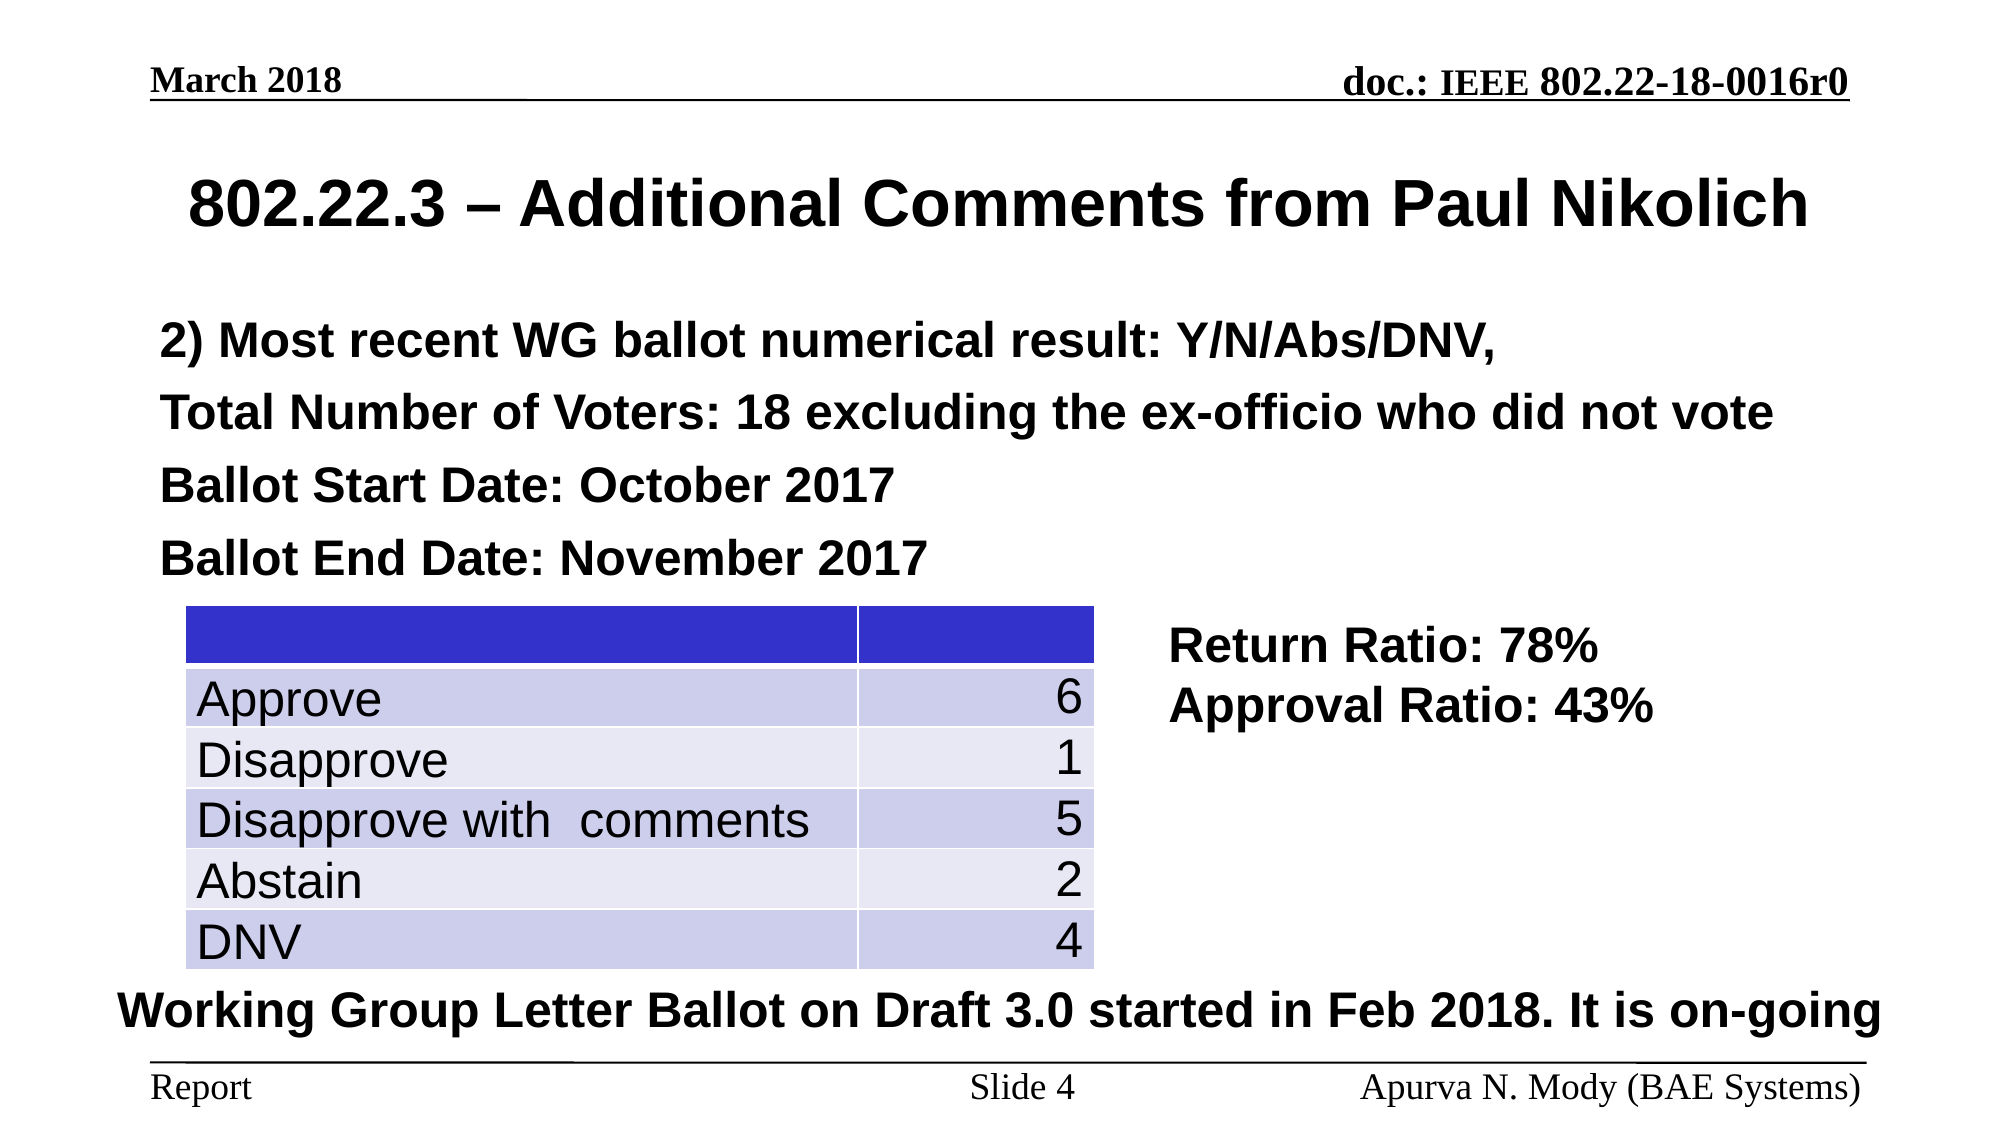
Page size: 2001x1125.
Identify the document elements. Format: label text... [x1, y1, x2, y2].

slide_number Slide 4 [950, 1061, 1095, 1125]
table_cell Approve [186, 669, 857, 726]
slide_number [149, 49, 431, 100]
table_cell 2 [859, 849, 1094, 908]
table_header [859, 606, 1094, 663]
list 2) Most recent WG ballot numerical result: Y/N/Abs/DNV, Total Number of Voters: 18 excluding the ex-officio who did not vote Ballot Start Date: October 2017 Ballot End Date: November 2017 [144, 299, 1845, 970]
table_cell 5 [859, 789, 1094, 848]
text_box Return Ratio: 78% Approval Ratio: 43% [1153, 605, 1910, 740]
text_box [851, 567, 2000, 643]
table_cell DNV [186, 910, 857, 969]
table_cell 4 [859, 910, 1094, 969]
table_header [186, 606, 857, 663]
table_cell 6 [859, 669, 1094, 726]
footer Apurva N. Mody (BAE Systems) [1295, 1061, 1862, 1125]
table_cell Disapprove with comments [186, 789, 857, 848]
table_cell Disapprove [186, 728, 857, 787]
table_cell Abstain [186, 849, 857, 908]
title 802.22.3 – Additional Comments from Paul Nikolich [149, 112, 1850, 288]
text_box Working Group Letter Ballot on Draft 3.0 started in Feb 2018. It is on-going [102, 970, 1957, 1045]
table_cell 1 [859, 728, 1094, 787]
